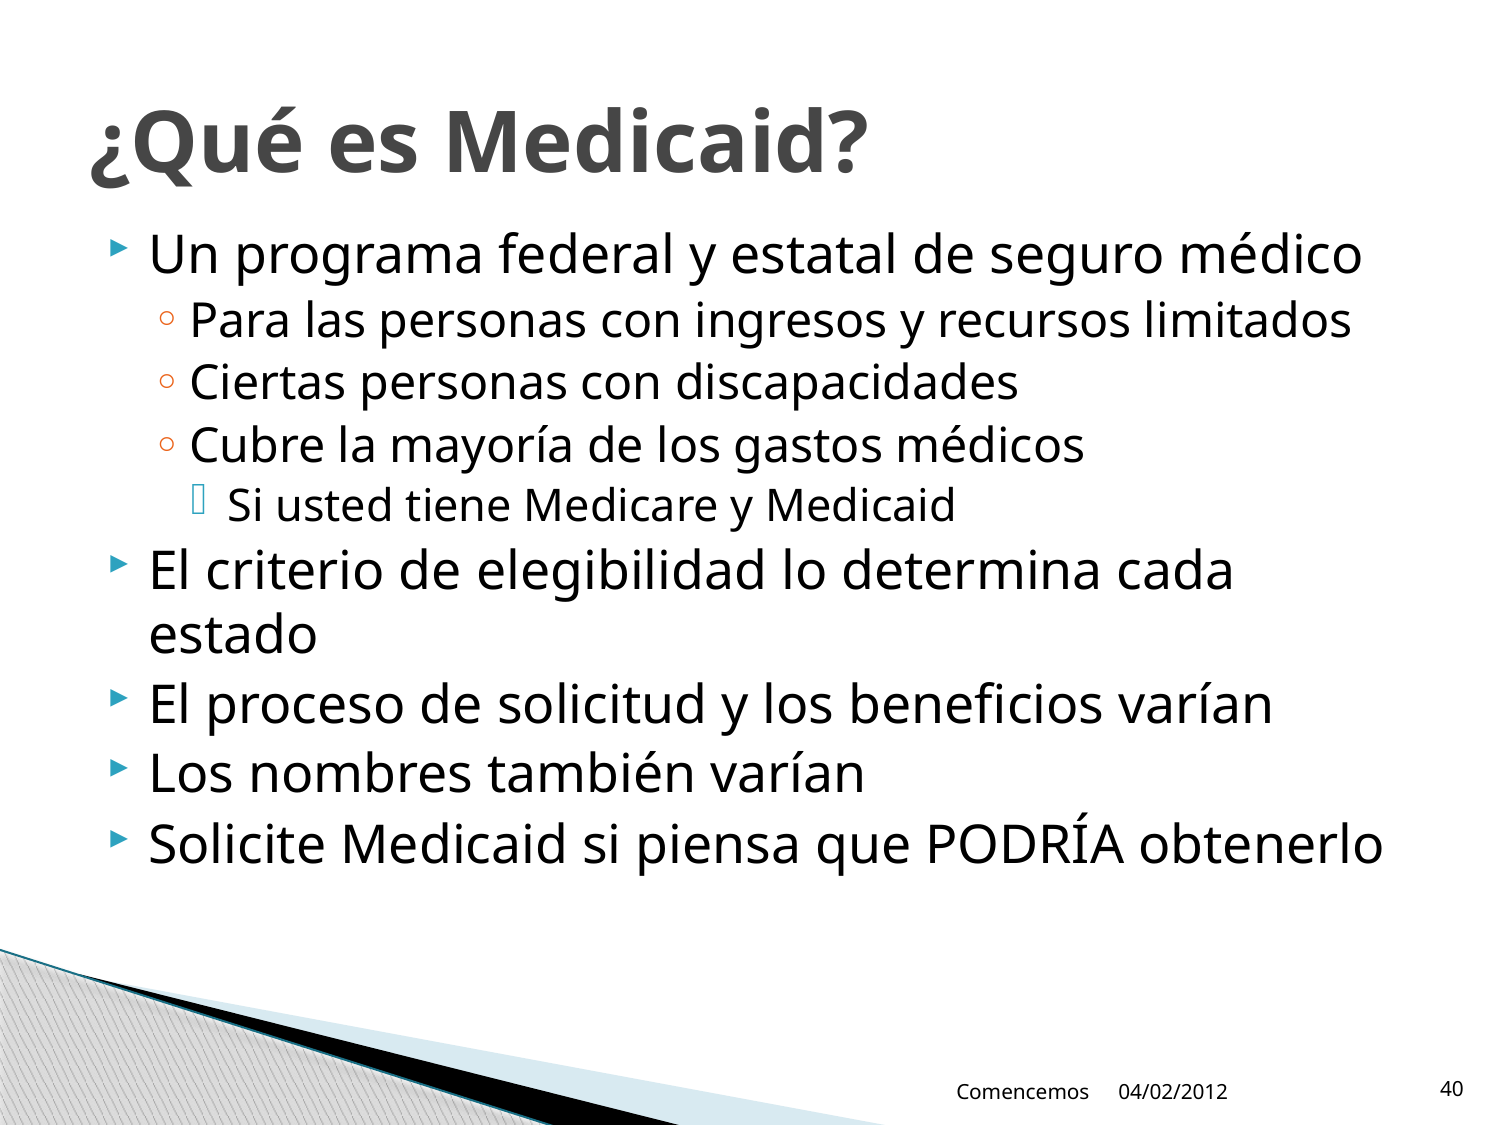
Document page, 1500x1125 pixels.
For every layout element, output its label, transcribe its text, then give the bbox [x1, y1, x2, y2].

title ¿Qué es Medicaid? [75, 45, 1425, 233]
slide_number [1105, 1051, 1418, 1112]
list Un programa federal y estatal de seguro médico Para las personas con ingresos y recursos limitados Ciertas personas con discapacidades Cubre la mayoría de los gastos médicos Si usted tiene Medicare y Medicaid El criterio de elegibilidad lo determina cada estado El proceso de solicitud y los beneficios varían Los nombres también varían Solicite Medicaid si piensa que PODRÍA obtenerlo [75, 233, 1425, 986]
footer Comencemos [718, 1051, 1105, 1112]
slide_number 40 [1418, 1051, 1479, 1112]
